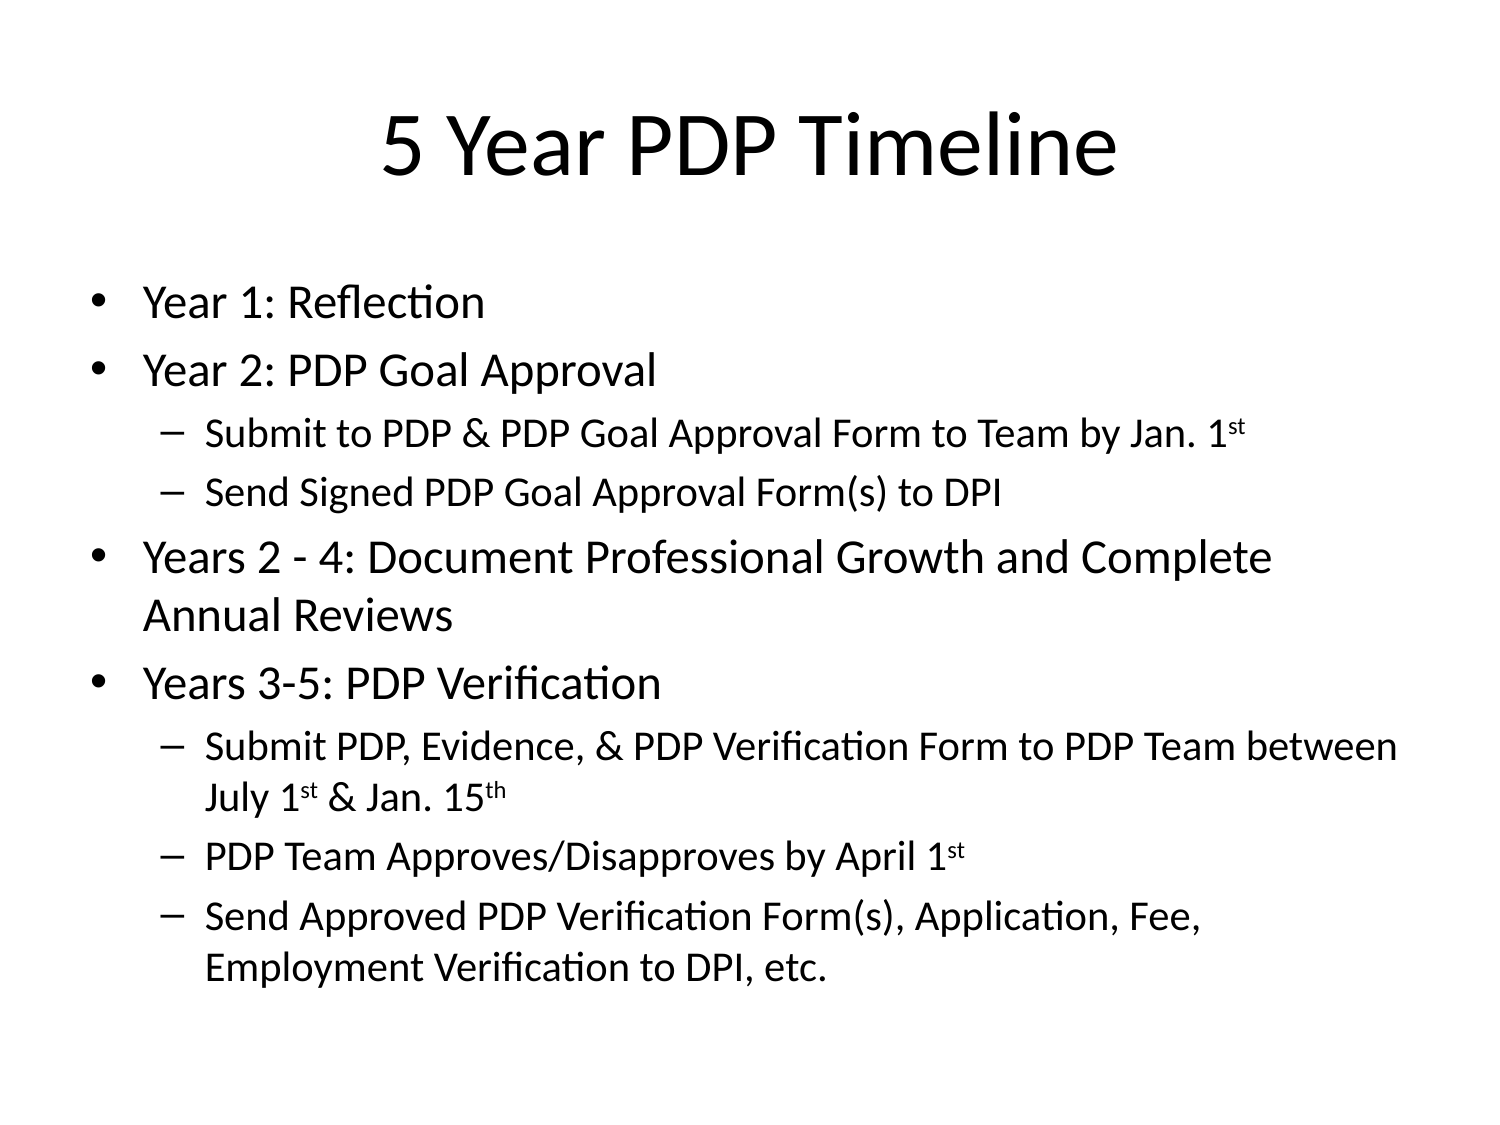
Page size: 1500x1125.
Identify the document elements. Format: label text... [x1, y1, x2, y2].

list Year 1: Reflection Year 2: PDP Goal Approval Submit to PDP & PDP Goal Approval Form to Team by Jan. 1st Send Signed PDP Goal Approval Form(s) to DPI Years 2 - 4: Document Professional Growth and Complete Annual Reviews Years 3-5: PDP Verification Submit PDP, Evidence, & PDP Verification Form to PDP Team between July 1st & Jan. 15th PDP Team Approves/Disapproves by April 1st Send Approved PDP Verification Form(s), Application, Fee, Employment Verification to DPI, etc. [75, 262, 1425, 1005]
title 5 Year PDP Timeline [75, 45, 1425, 233]
